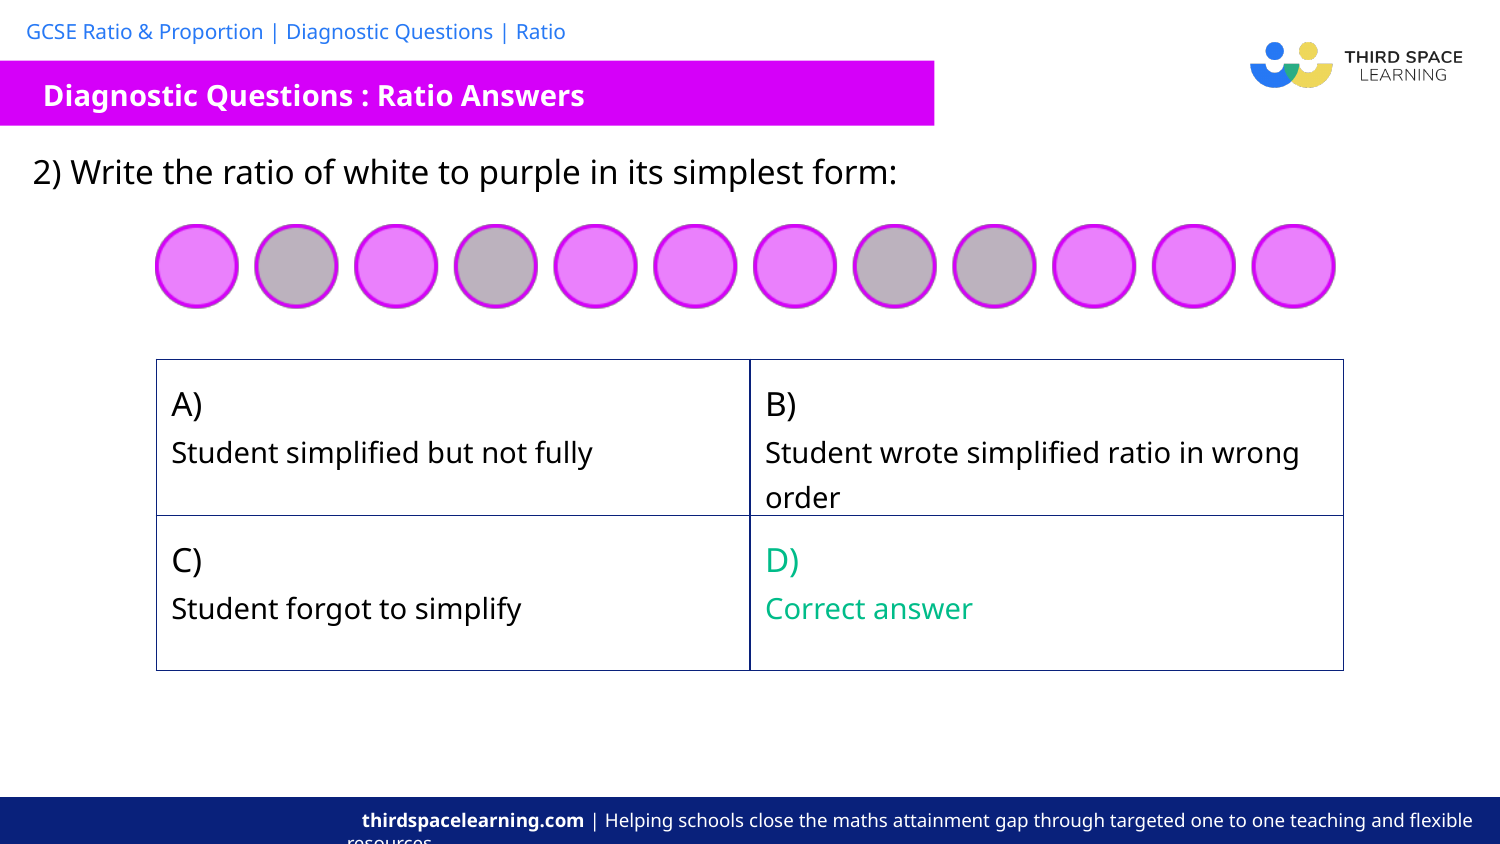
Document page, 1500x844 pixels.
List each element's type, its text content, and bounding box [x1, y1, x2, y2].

table_header 2) Write the ratio of white to purple in its simplest form: [18, 141, 1439, 236]
picture [1250, 33, 1465, 99]
picture [155, 224, 1337, 311]
text_box Diagnostic Questions : Ratio Answers [27, 61, 778, 127]
